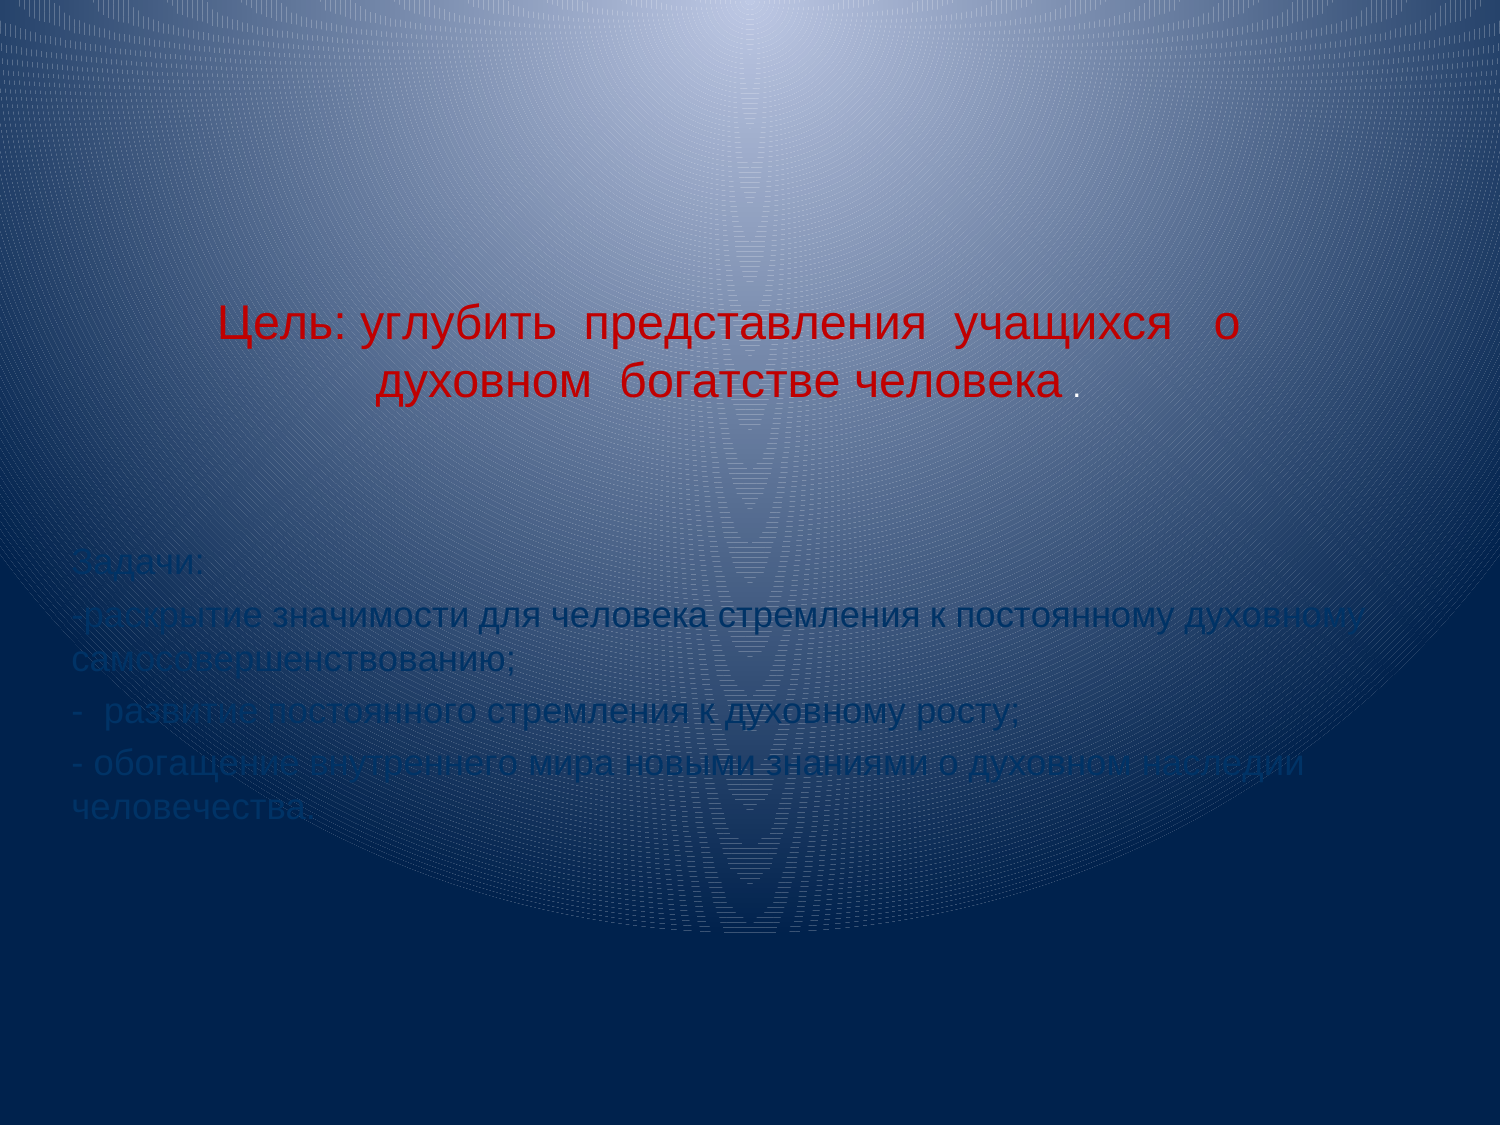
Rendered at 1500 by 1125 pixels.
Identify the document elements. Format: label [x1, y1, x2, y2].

text_box [0, 30, 1459, 1125]
